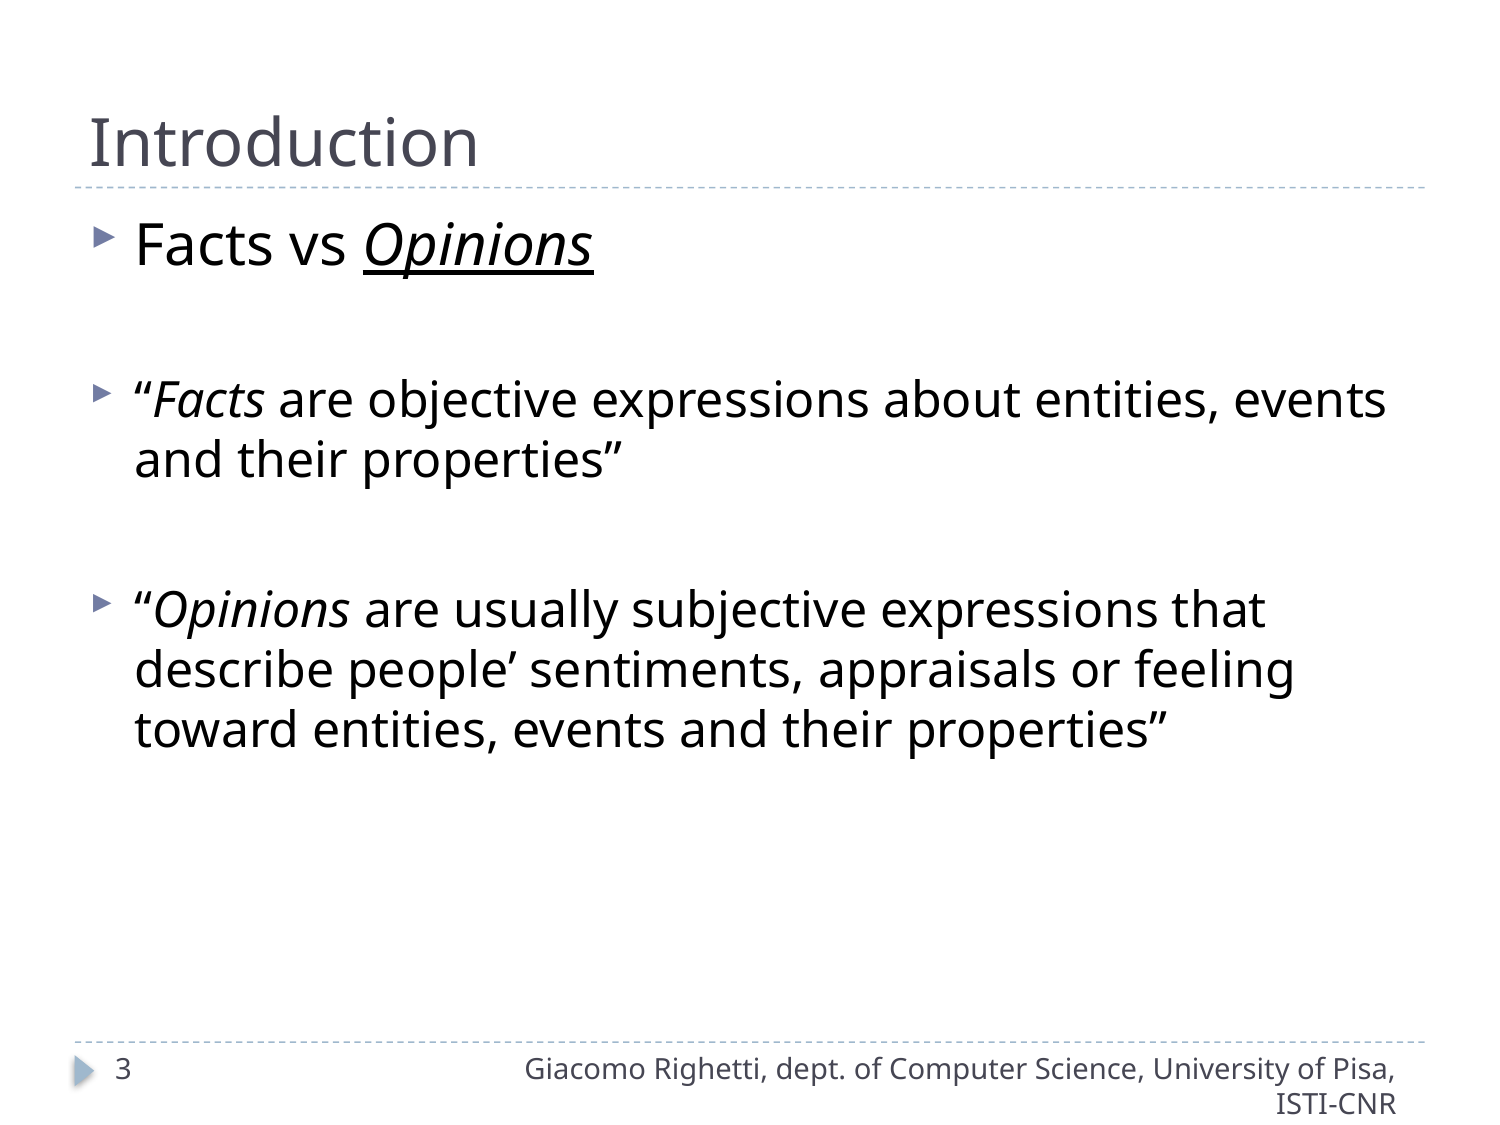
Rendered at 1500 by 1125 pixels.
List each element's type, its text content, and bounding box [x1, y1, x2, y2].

footer Giacomo Righetti, dept. of Computer Science, University of Pisa, ISTI-CNR [475, 1042, 1412, 1125]
list Facts vs Opinions “Facts are objective expressions about entities, events and their properties” “Opinions are usually subjective expressions that describe people’ sentiments, appraisals or feeling toward entities, events and their properties” [75, 200, 1425, 1010]
slide_number 3 [100, 1042, 426, 1103]
title Introduction [75, 24, 1425, 188]
